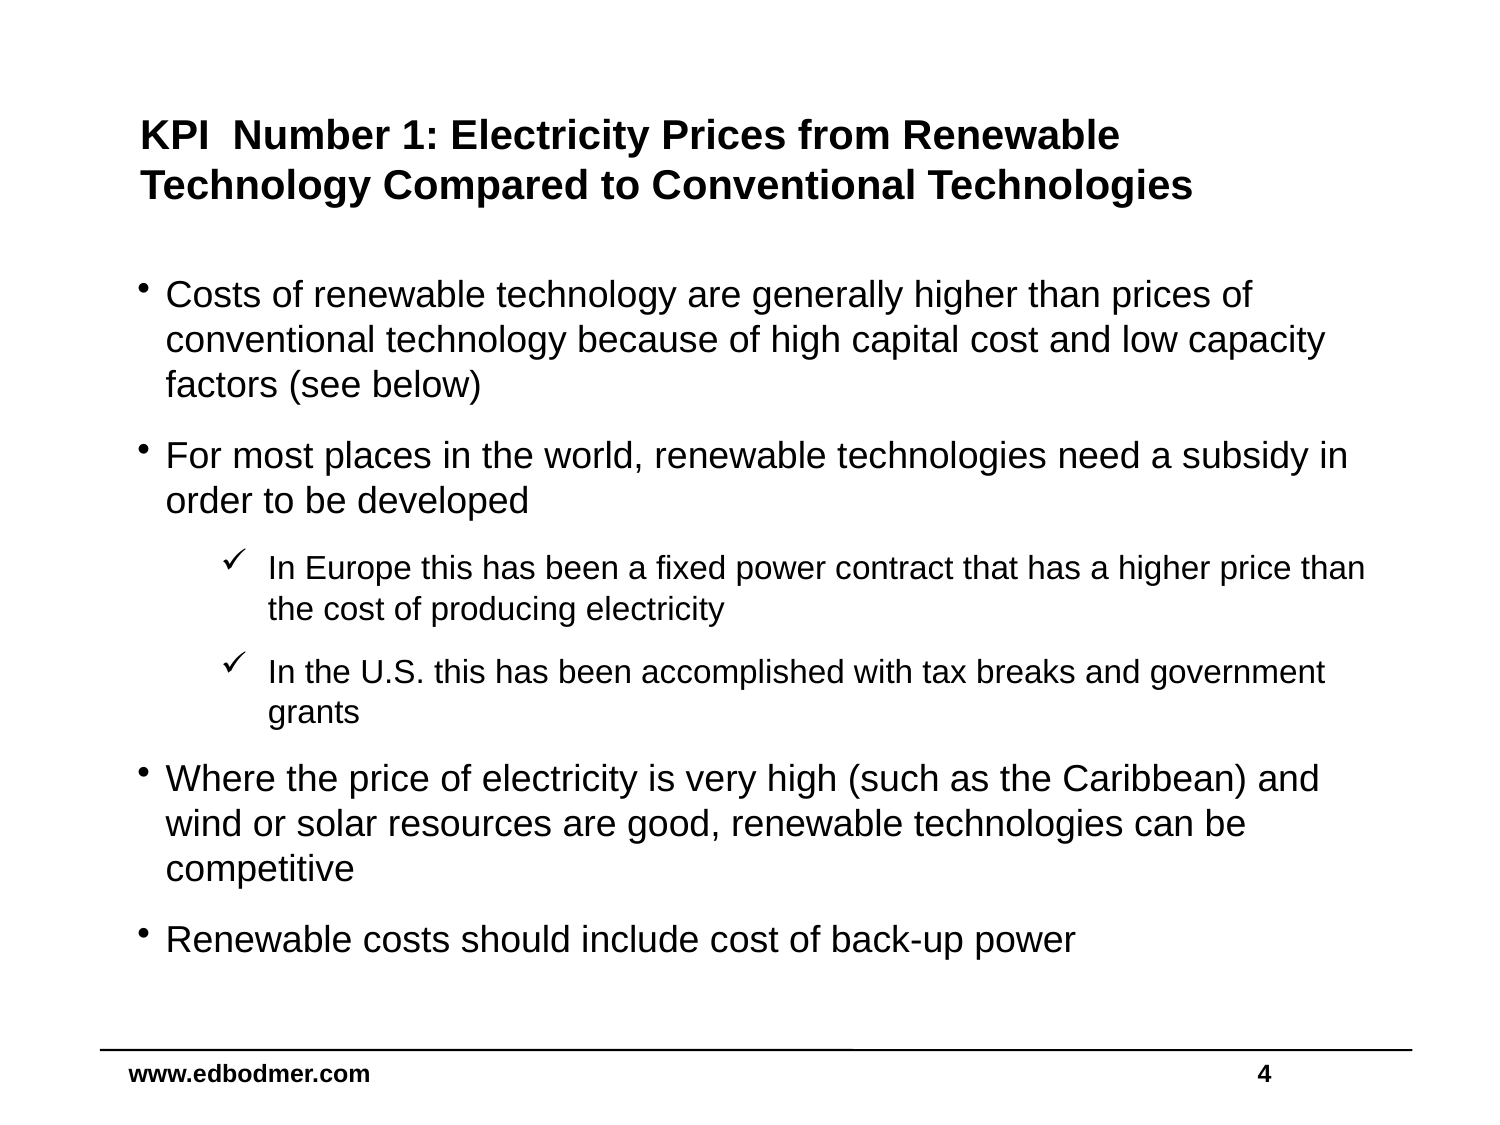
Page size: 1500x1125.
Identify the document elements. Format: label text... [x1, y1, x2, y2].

list Costs of renewable technology are generally higher than prices of conventional technology because of high capital cost and low capacity factors (see below) For most places in the world, renewable technologies need a subsidy in order to be developed In Europe this has been a fixed power contract that has a higher price than the cost of producing electricity In the U.S. this has been accomplished with tax breaks and government grants Where the price of electricity is very high (such as the Caribbean) and wind or solar resources are good, renewable technologies can be competitive Renewable costs should include cost of back-up power [112, 262, 1401, 1026]
title KPI Number 1: Electricity Prices from Renewable Technology Compared to Conventional Technologies [124, 99, 1288, 226]
